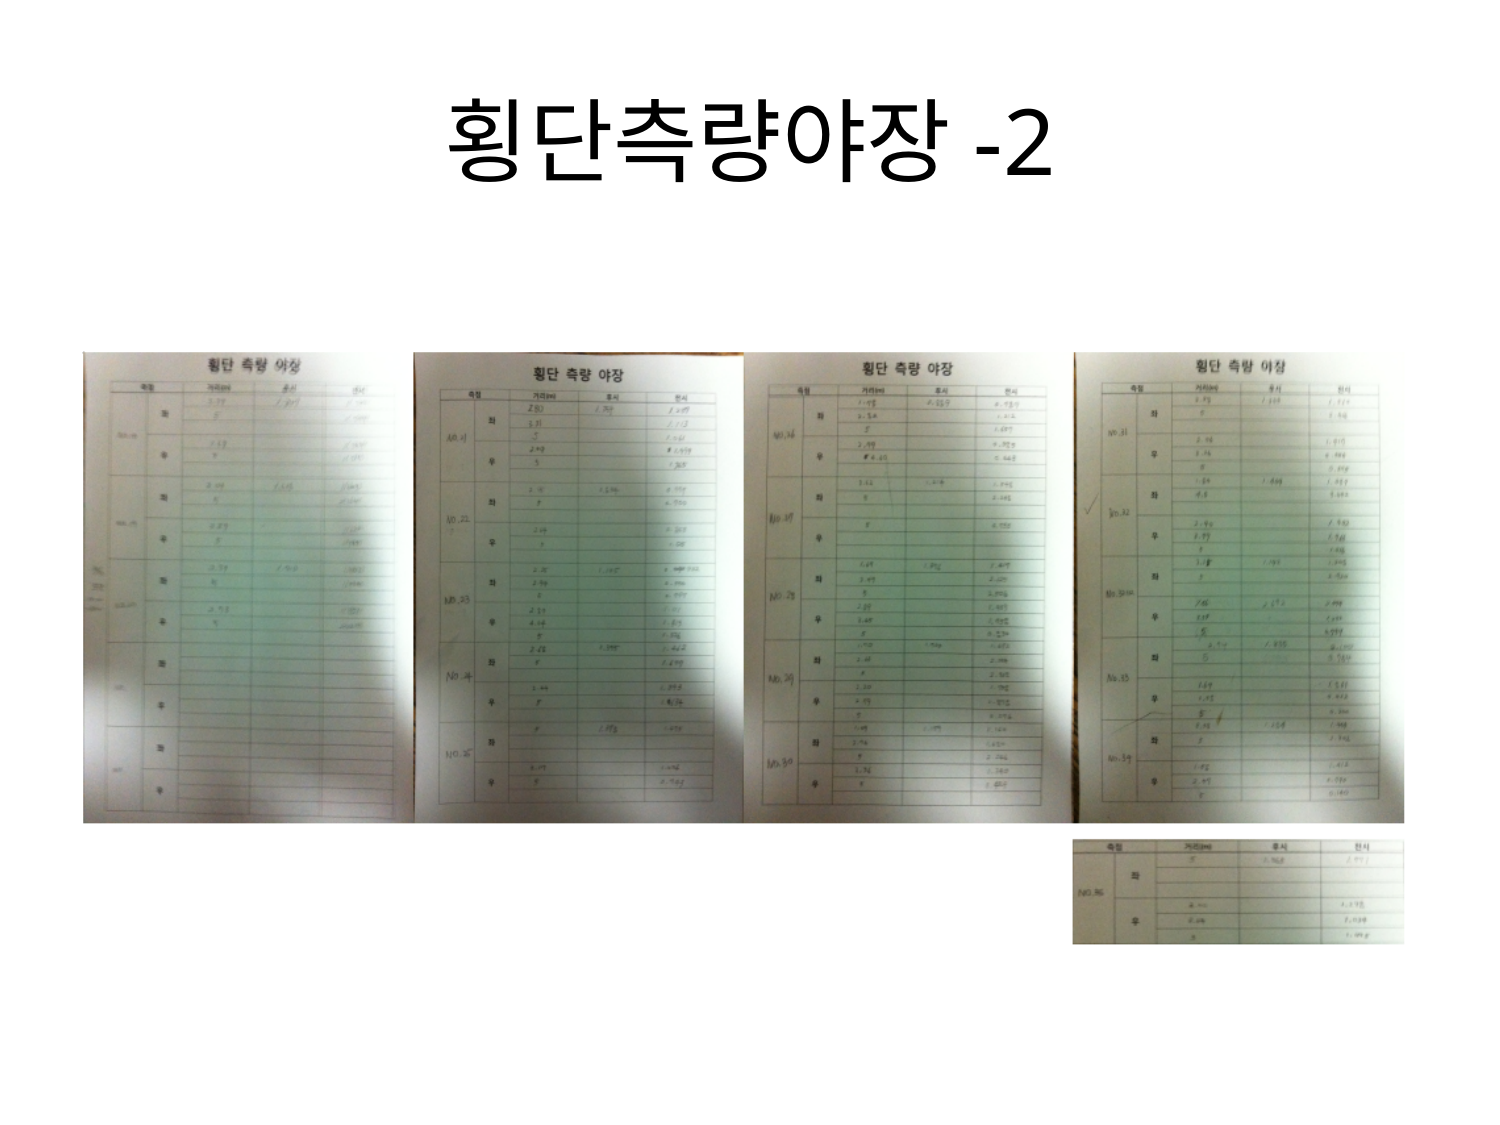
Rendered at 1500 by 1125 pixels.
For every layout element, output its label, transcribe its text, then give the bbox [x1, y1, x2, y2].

title 횡단측량야장-2 [75, 45, 1425, 233]
picture [81, 351, 1407, 960]
